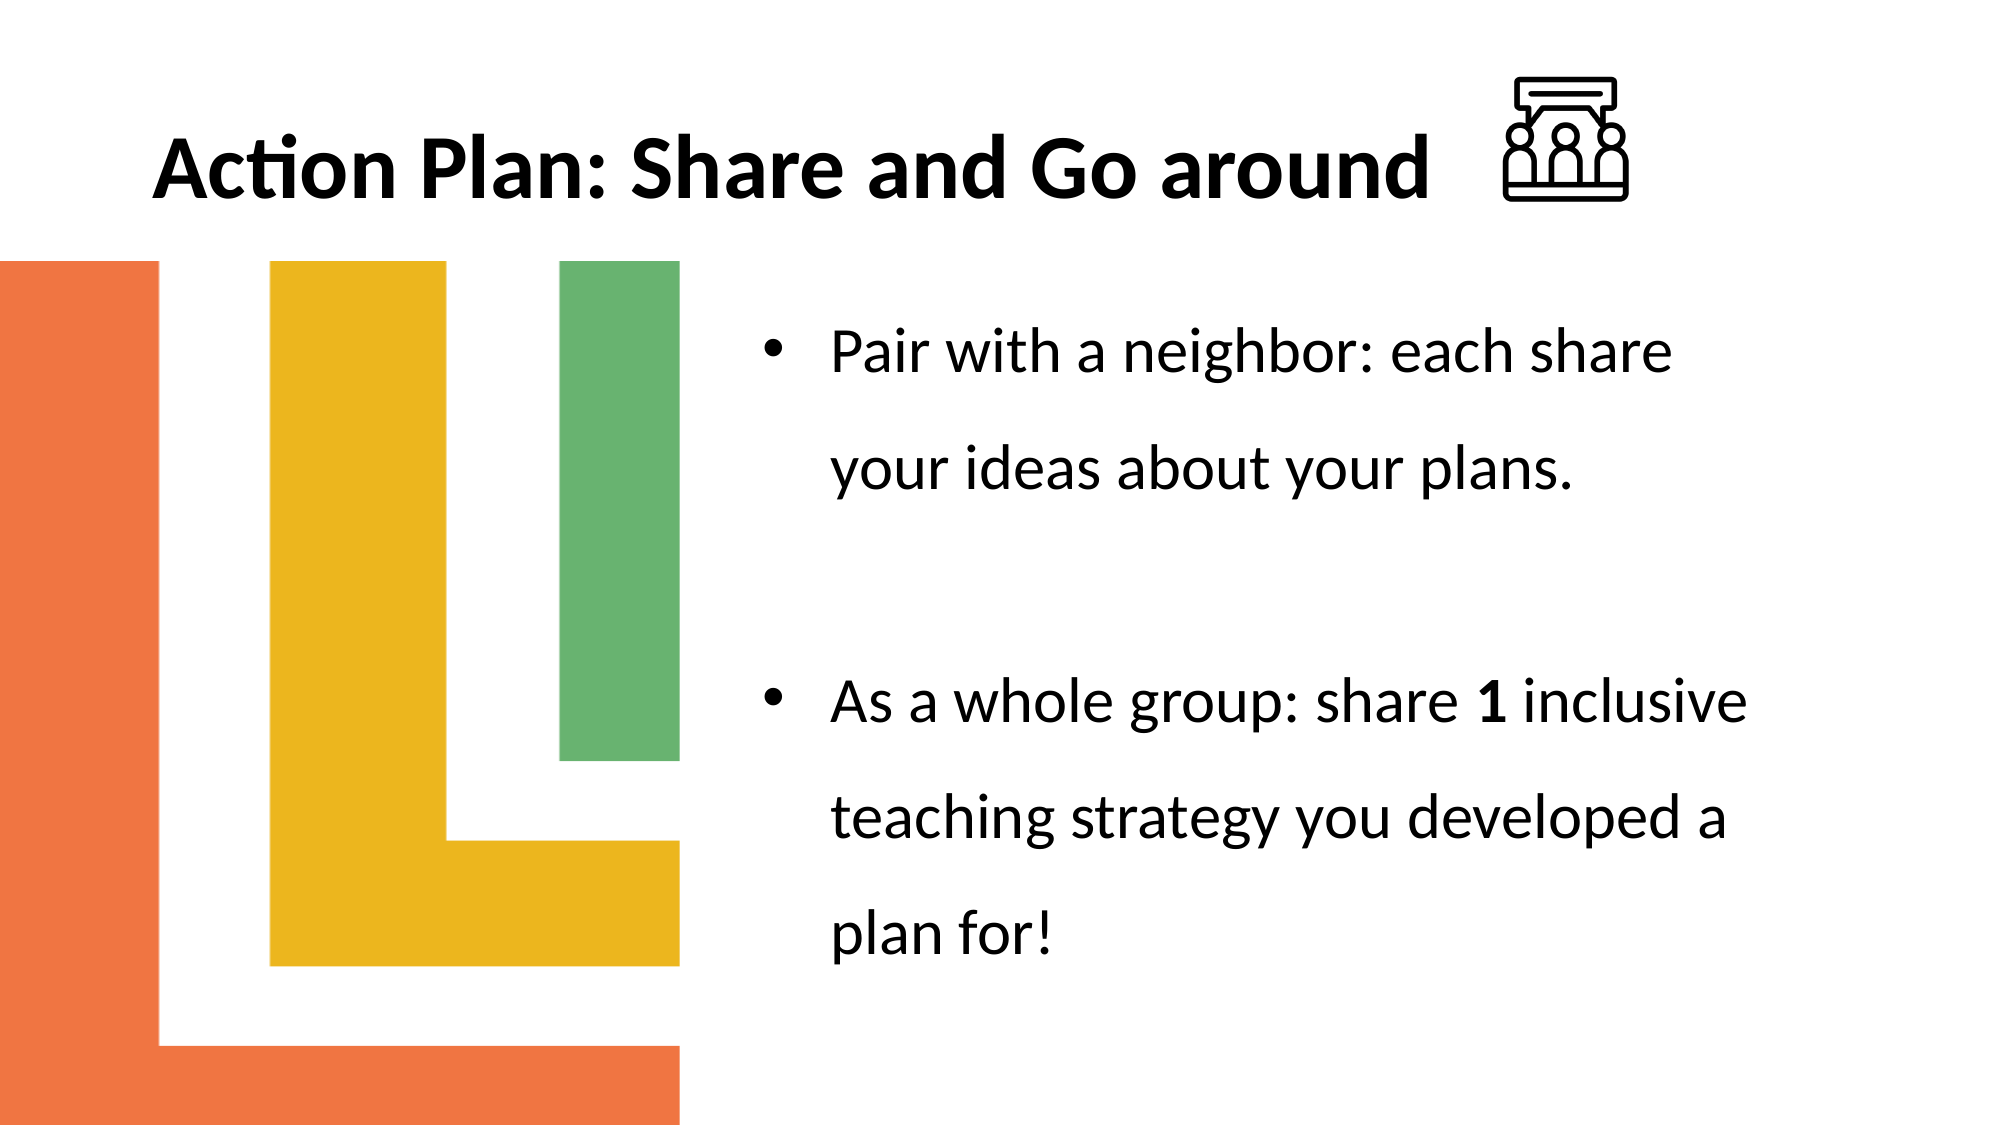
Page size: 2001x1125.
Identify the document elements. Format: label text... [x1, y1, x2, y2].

picture [0, 261, 680, 1125]
picture [1494, 68, 1637, 210]
title Action Plan: Share and Go around [137, 59, 1863, 278]
list Pair with a neighbor: each share your ideas about your plans. As a whole group: share 1 inclusive teaching strategy you developed a plan for! [742, 261, 1800, 1094]
